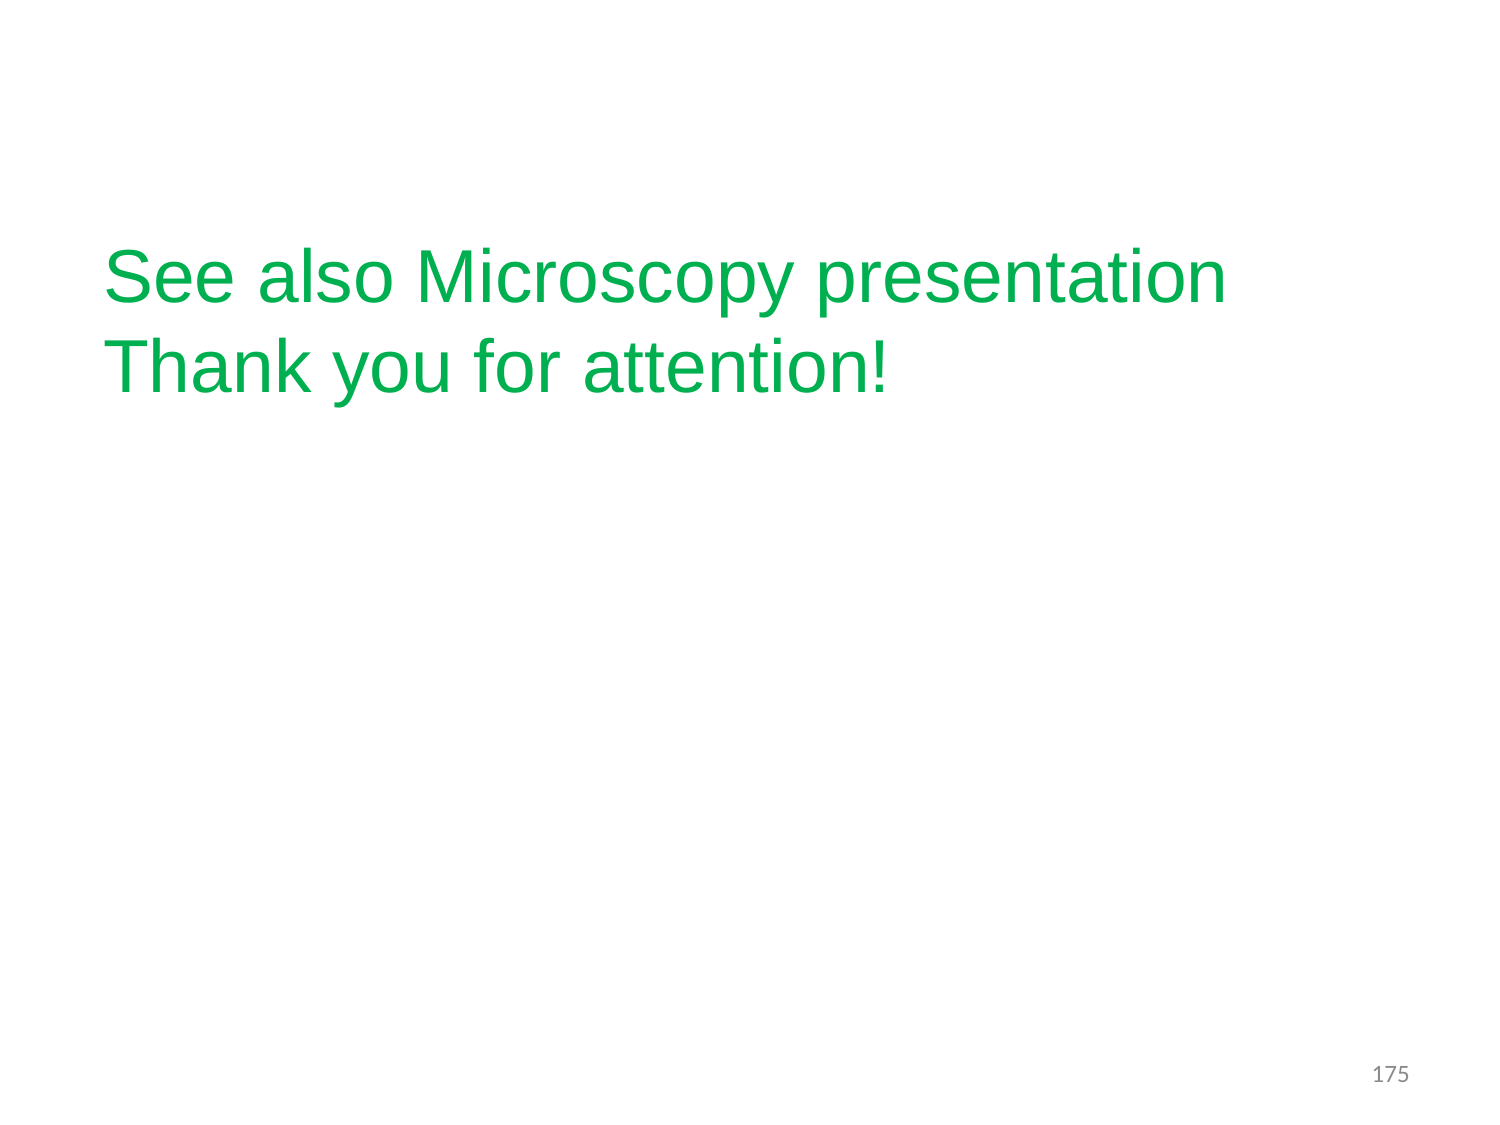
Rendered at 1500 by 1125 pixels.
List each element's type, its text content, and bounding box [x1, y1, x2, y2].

text_box See also Microscopy presentation Thank you for attention! [88, 219, 1424, 415]
slide_number 175 [1074, 1042, 1425, 1103]
